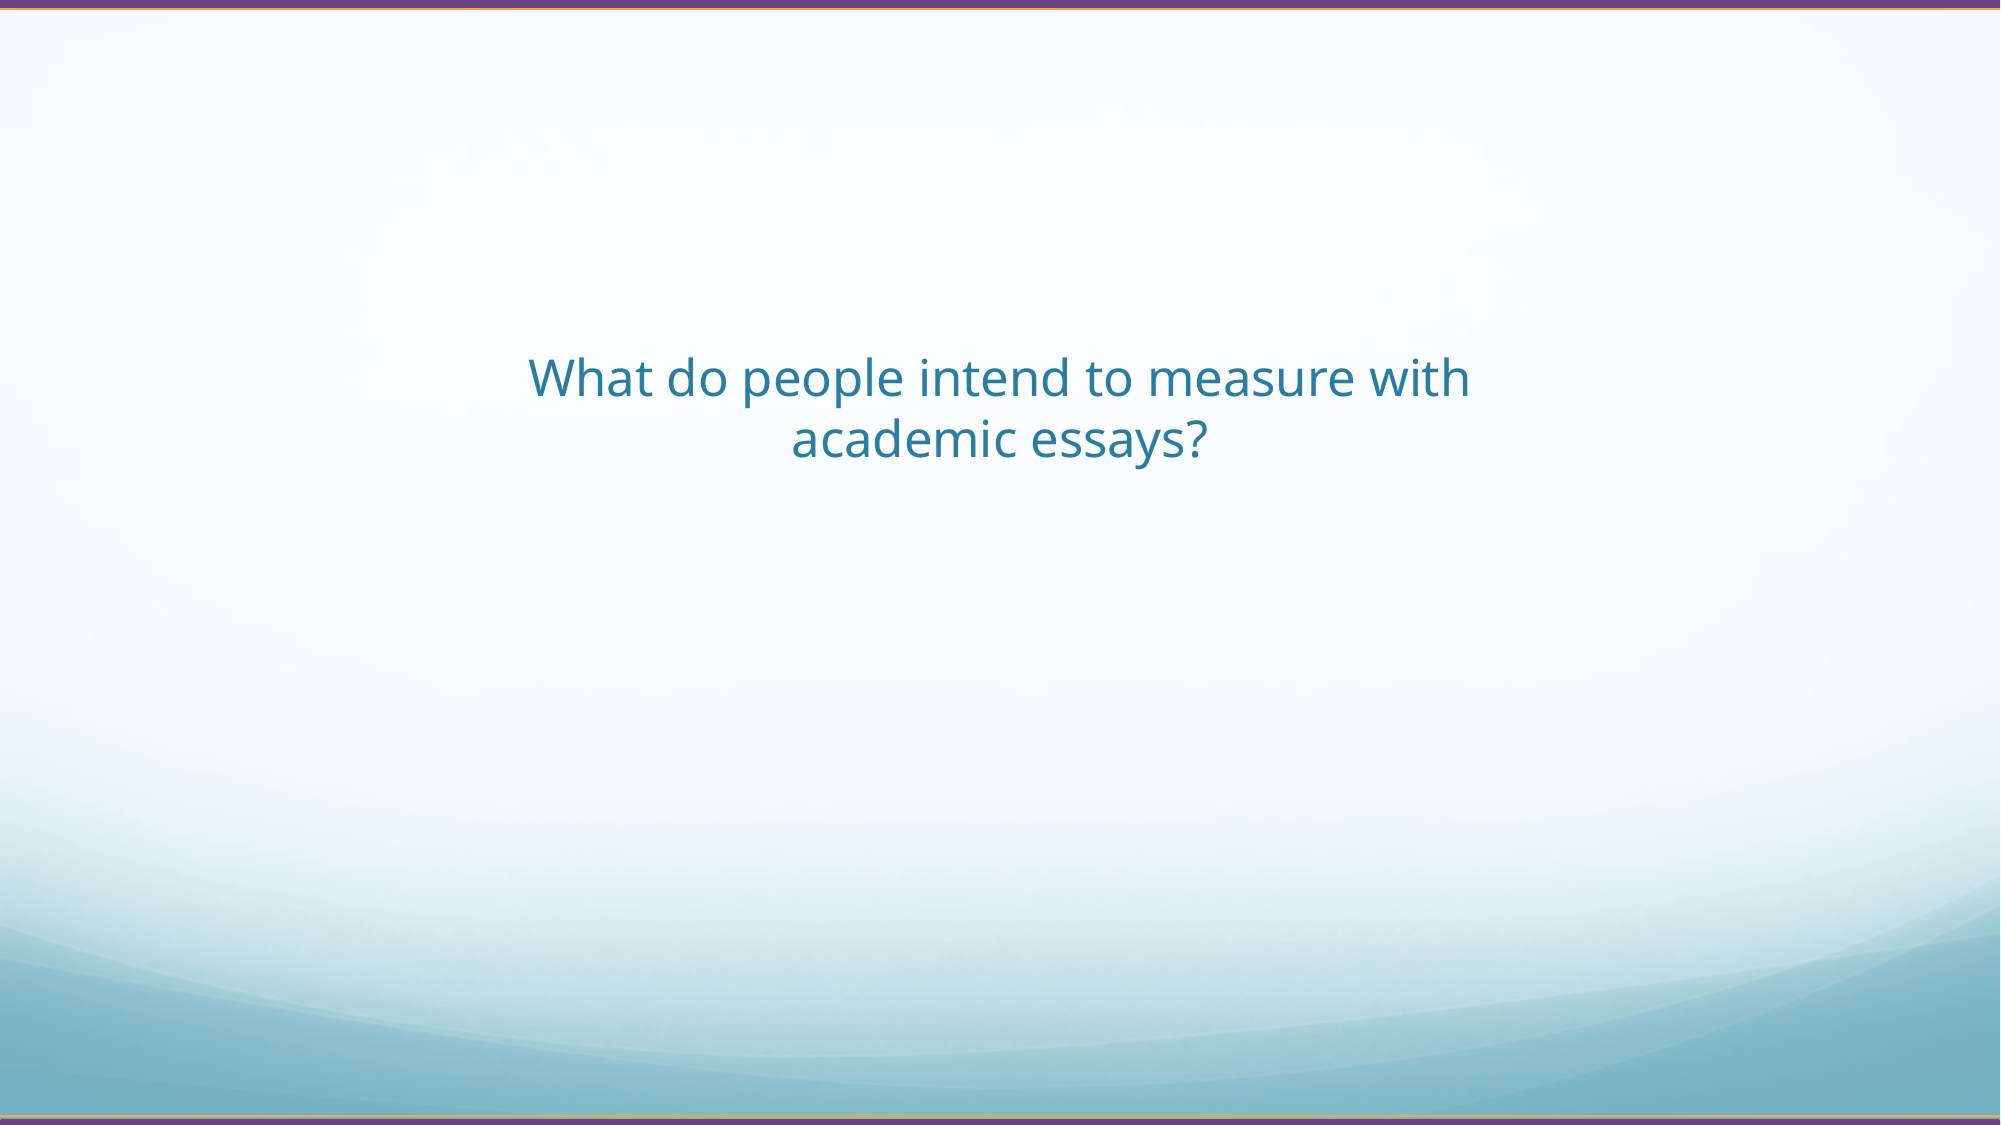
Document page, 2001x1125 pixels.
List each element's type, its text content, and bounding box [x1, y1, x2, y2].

title What do people intend to measure with academic essays? [493, 334, 1507, 475]
